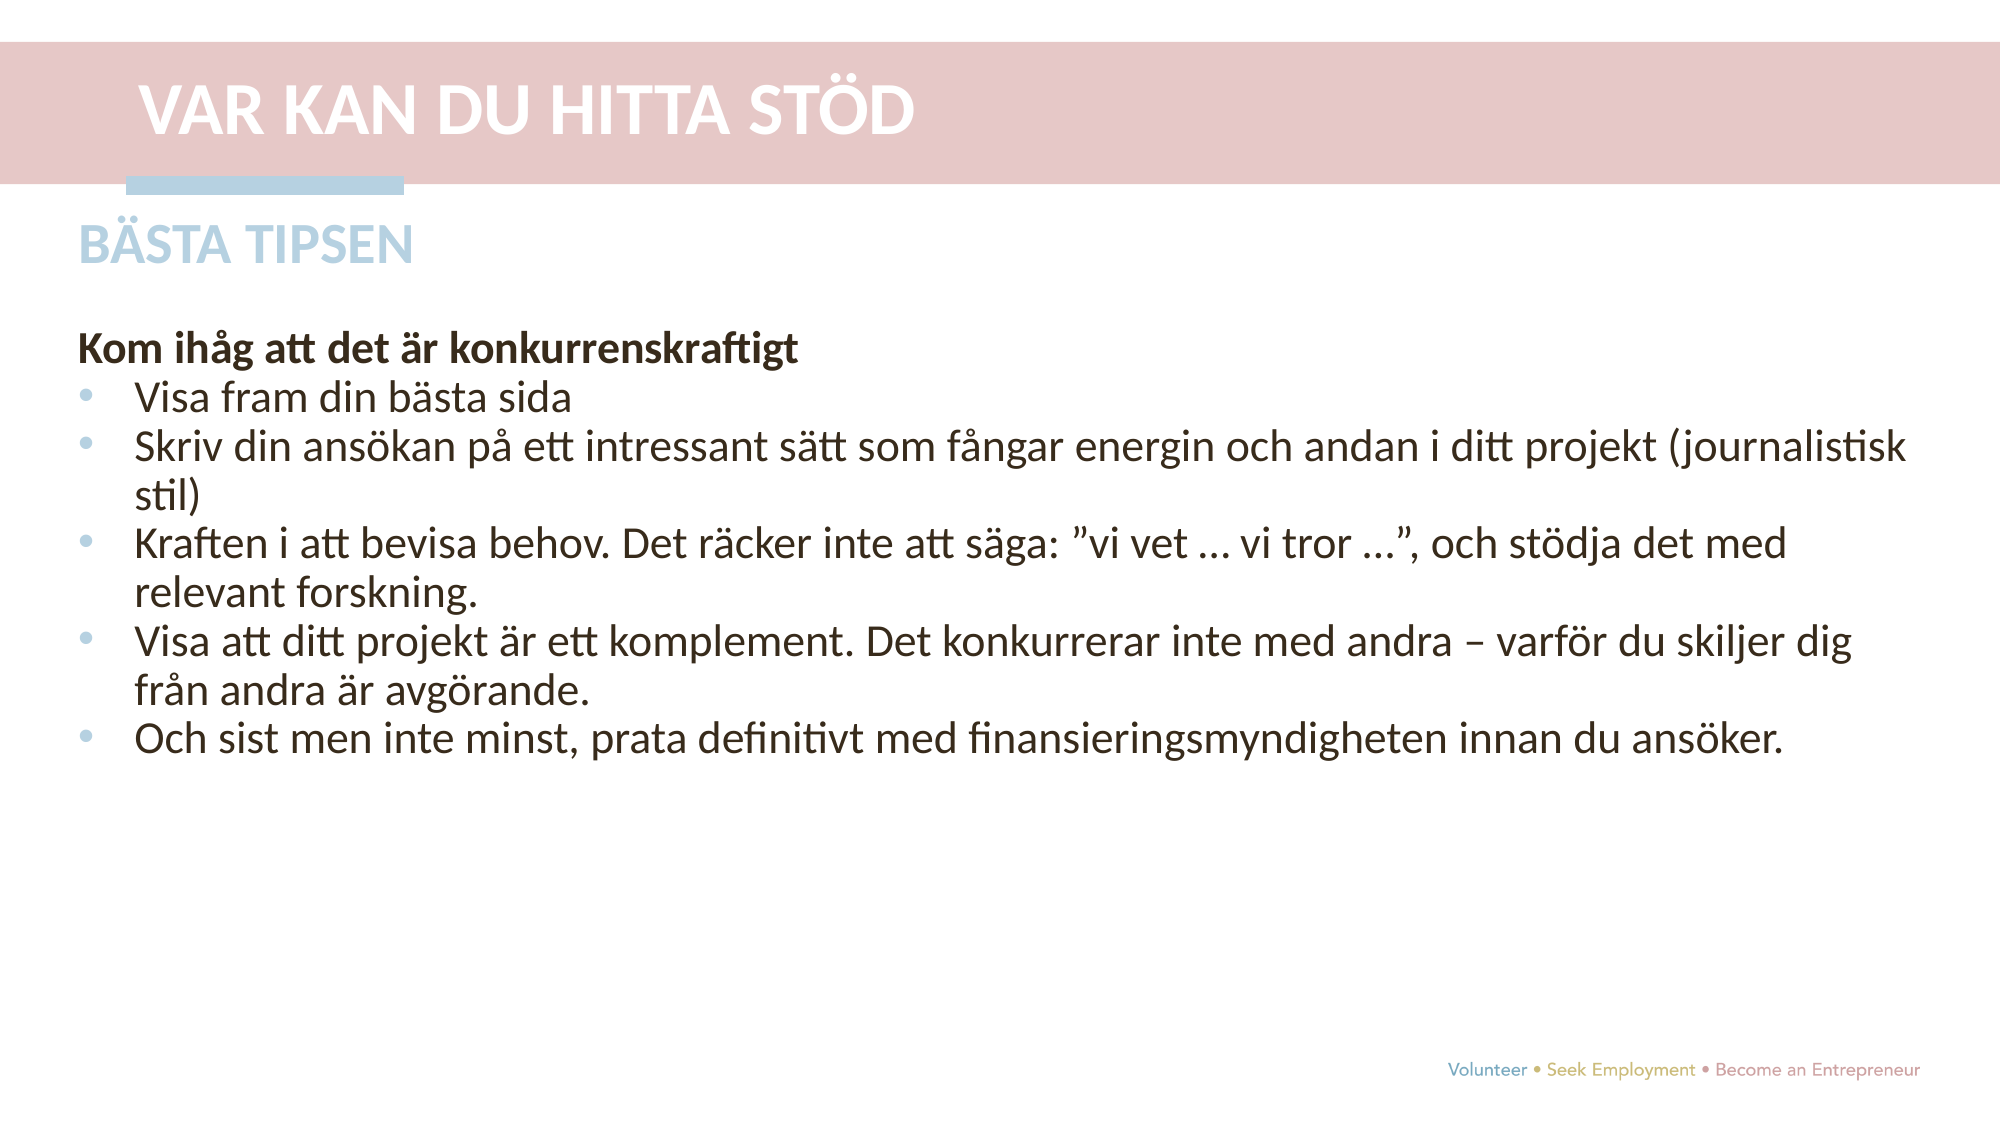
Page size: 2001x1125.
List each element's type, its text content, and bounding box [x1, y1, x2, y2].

picture [1418, 1046, 1971, 1103]
text_box BÄSTA TIPSEN Kom ihåg att det är konkurrenskraftigt Visa fram din bästa sida Skriv din ansökan på ett intressant sätt som fångar energin och andan i ditt projekt (journalistisk stil) Kraften i att bevisa behov. Det räcker inte att säga: ”vi vet … vi tror …”, och stödja det med relevant forskning. Visa att ditt projekt är ett komplement. Det konkurrerar inte med andra – varför du skiljer dig från andra är avgörande. Och sist men inte minst, prata definitivt med finansieringsmyndigheten innan du ansöker. [63, 218, 1949, 720]
list VAR KAN DU HITTA STÖD [123, 51, 1913, 170]
